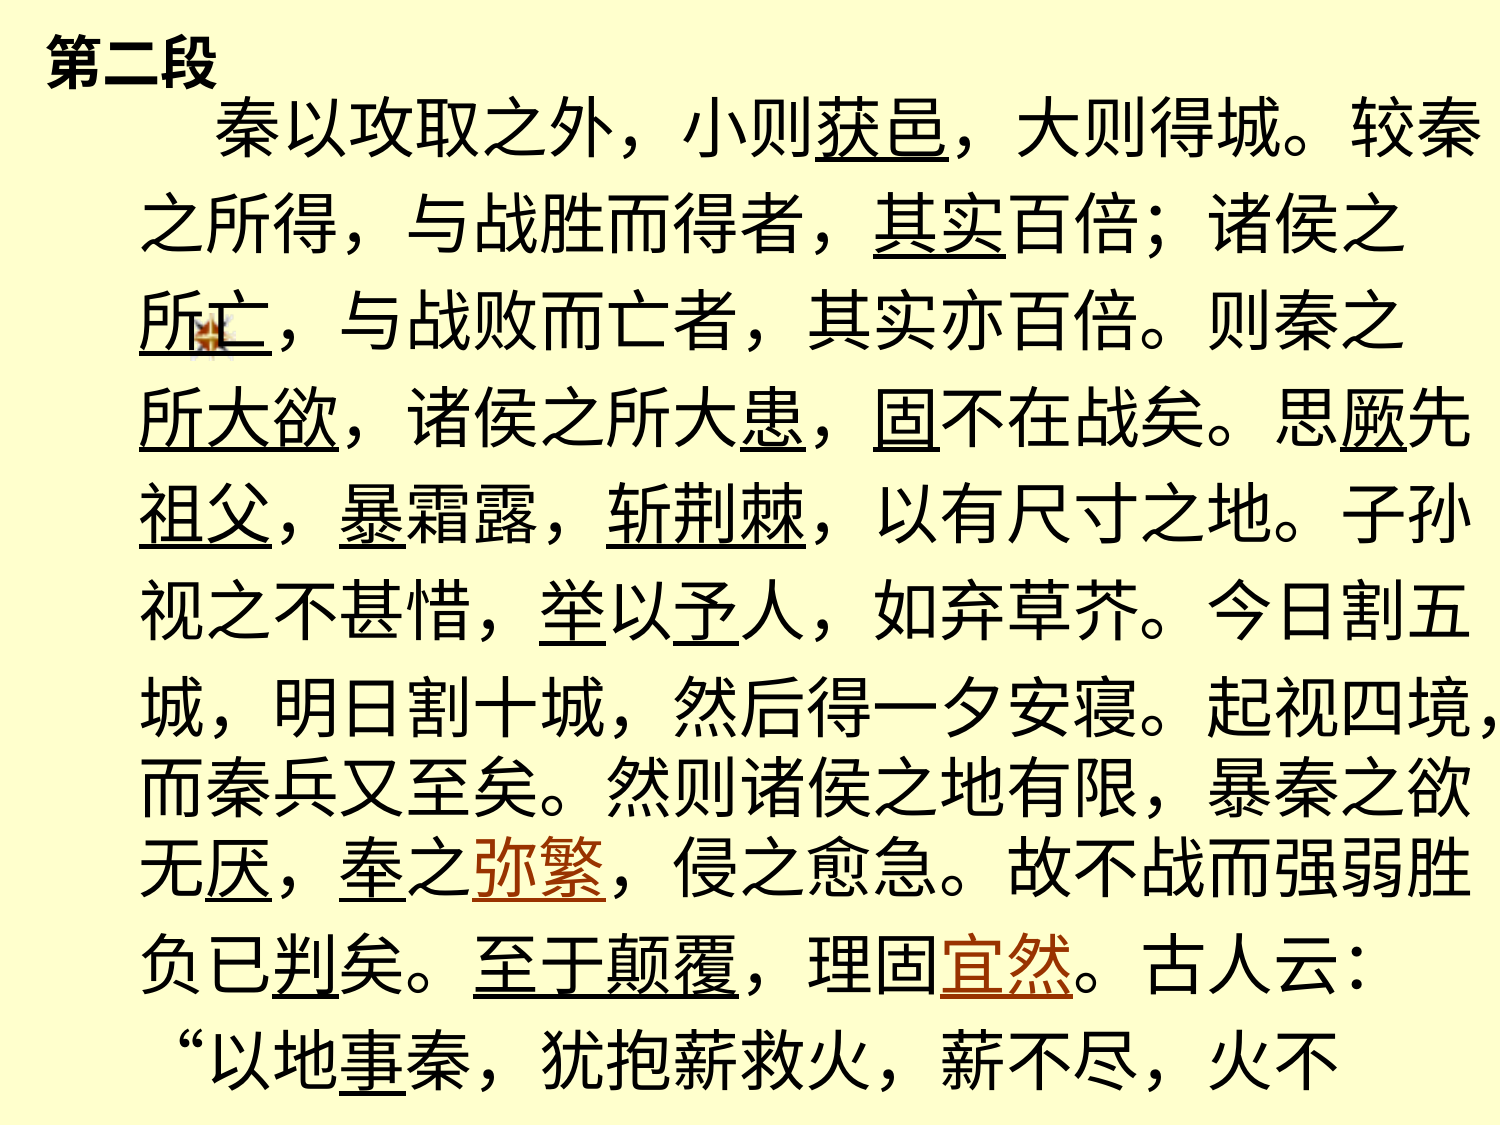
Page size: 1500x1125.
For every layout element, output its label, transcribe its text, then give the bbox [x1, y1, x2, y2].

text_box 秦以攻取之外，小则获邑，大则得城。较秦之所得，与战胜而得者，其实百倍；诸侯之所亡，与战败而亡者，其实亦百倍。则秦之所大欲，诸侯之所大患，固不在战矣。思厥先祖父，暴霜露，斩荆棘，以有尺寸之地。子孙视之不甚惜，举以予人，如弃草芥。今日割五城，明日割十城，然后得一夕安寝。起视四境，而秦兵又至矣。然则诸侯之地有限，暴秦之欲无厌，奉之弥繁，侵之愈急。故不战而强弱胜负已判矣。至于颠覆，理固宜然。古人云：“以地事秦，犹抱薪救火，薪不尽，火不灭。”此言得之。 [123, 78, 1500, 1125]
text_box 第二段 [29, 19, 301, 104]
